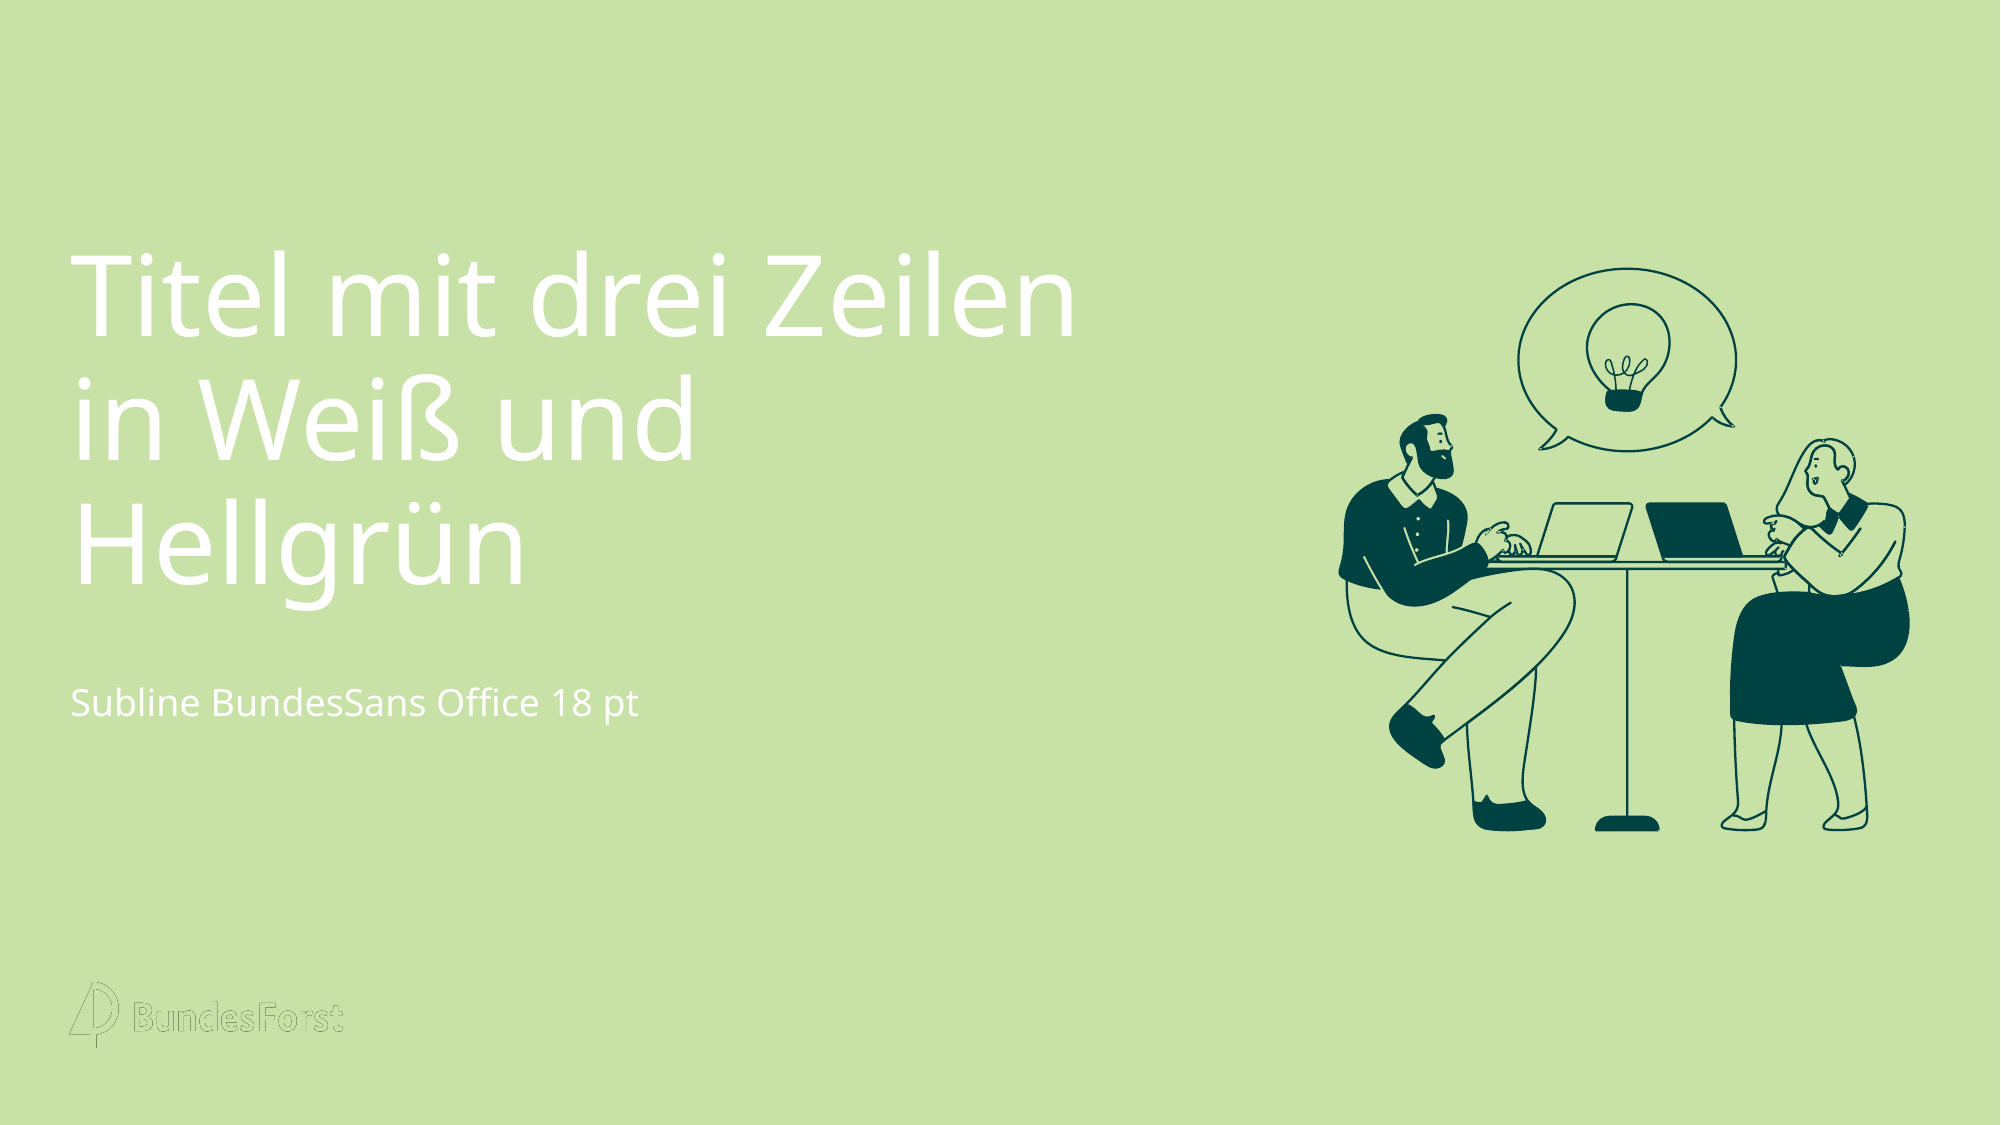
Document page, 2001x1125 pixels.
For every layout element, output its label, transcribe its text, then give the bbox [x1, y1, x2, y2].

title Headline Titel mit drei Zeilen in Weiß und Hellgrün [70, 125, 1175, 610]
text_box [1337, 266, 1907, 832]
subtitle Subline BundesSans Office 18 pt [70, 674, 1175, 863]
picture [69, 982, 344, 1049]
picture [1247, 0, 2000, 1125]
